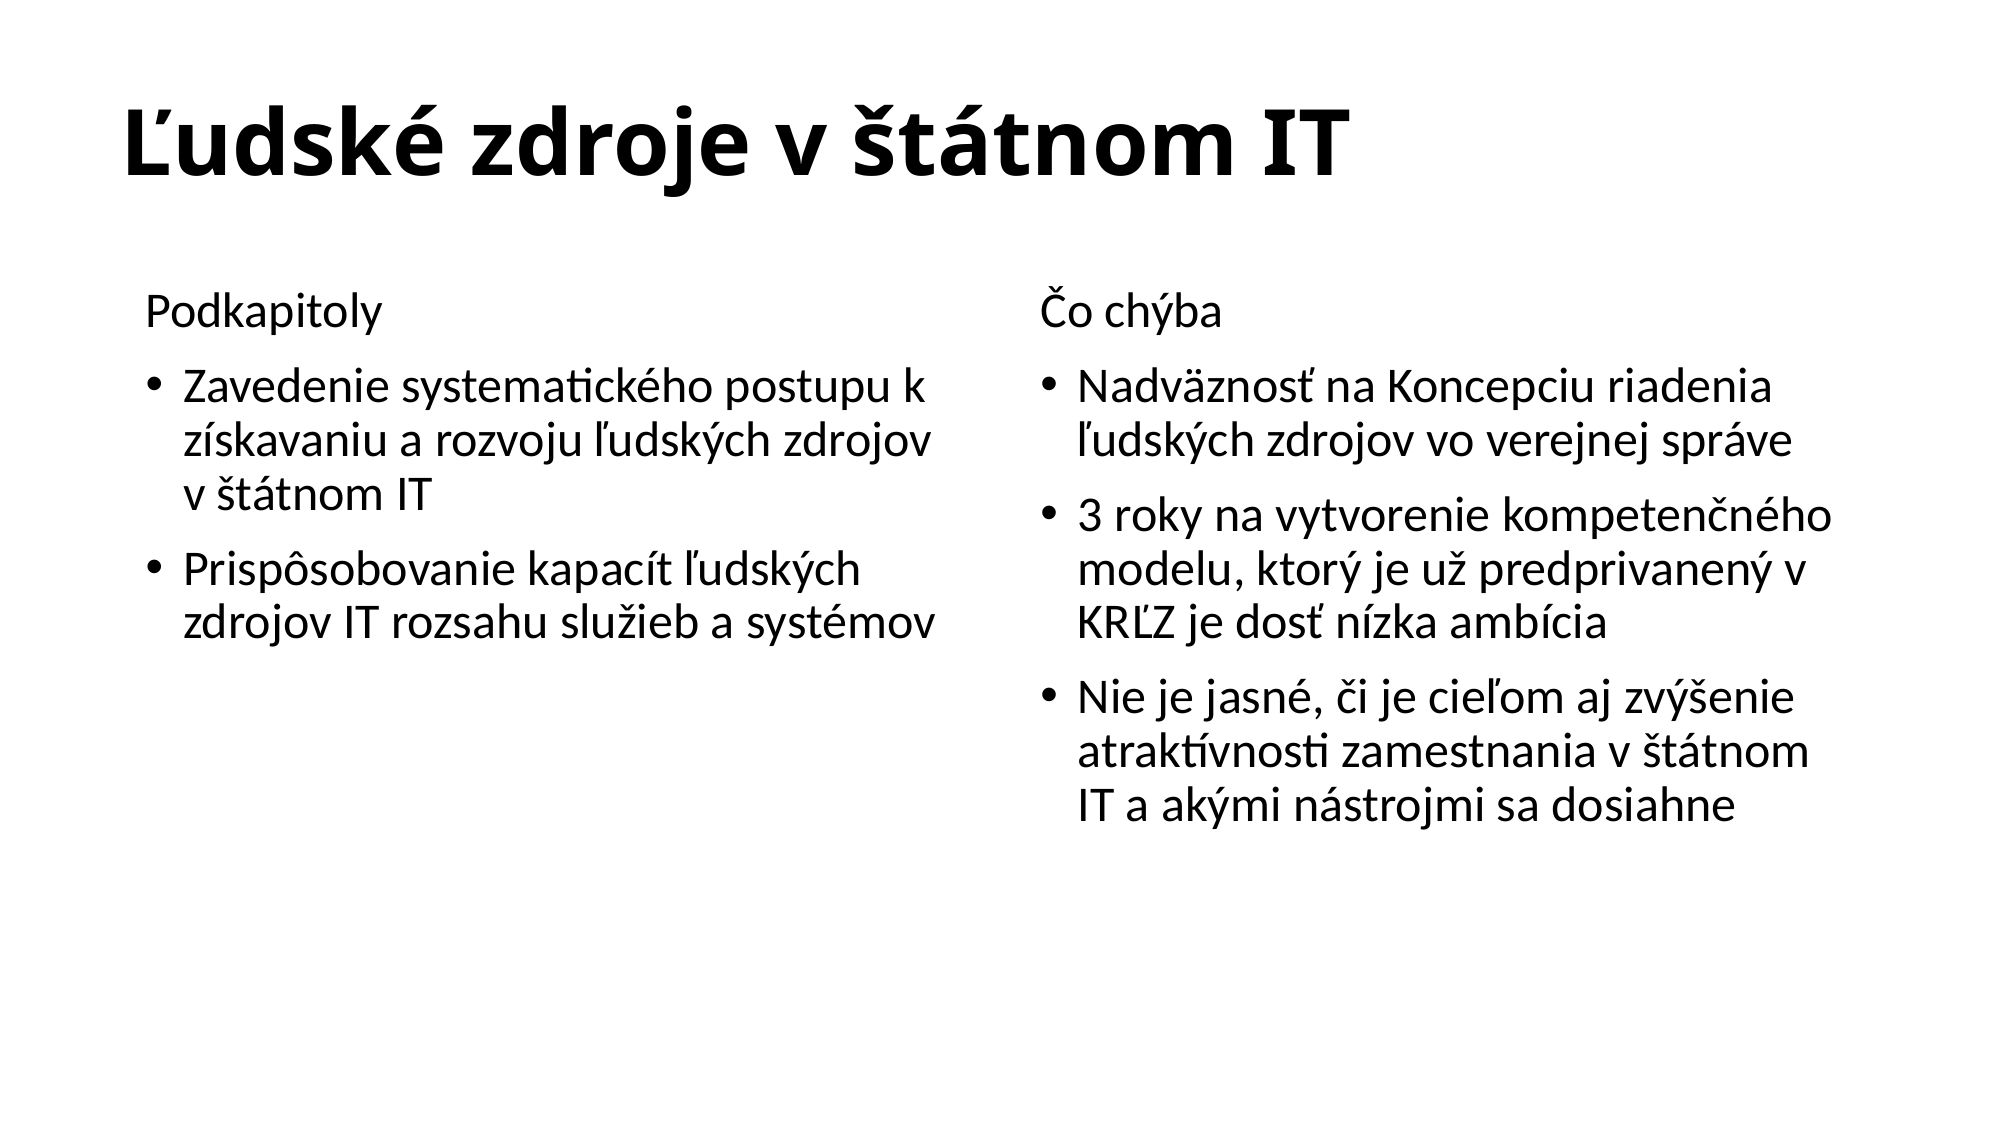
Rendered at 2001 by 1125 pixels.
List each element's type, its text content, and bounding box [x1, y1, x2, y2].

list Čo chýba Nadväznosť na Koncepciu riadenia ľudských zdrojov vo verejnej správe 3 roky na vytvorenie kompetenčného modelu, ktorý je už predprivanený v KRĽZ je dosť nízka ambícia Nie je jasné, či je cieľom aj zvýšenie atraktívnosti zamestnania v štátnom IT a akými nástrojmi sa dosiahne [1025, 276, 1855, 998]
title Ľudské zdroje v štátnom IT [105, 52, 1895, 240]
text_box Podkapitoly Zavedenie systematického postupu k získavaniu a rozvoju ľudských zdrojov v štátnom IT Prispôsobovanie kapacít ľudských zdrojov IT rozsahu služieb a systémov [130, 276, 960, 998]
